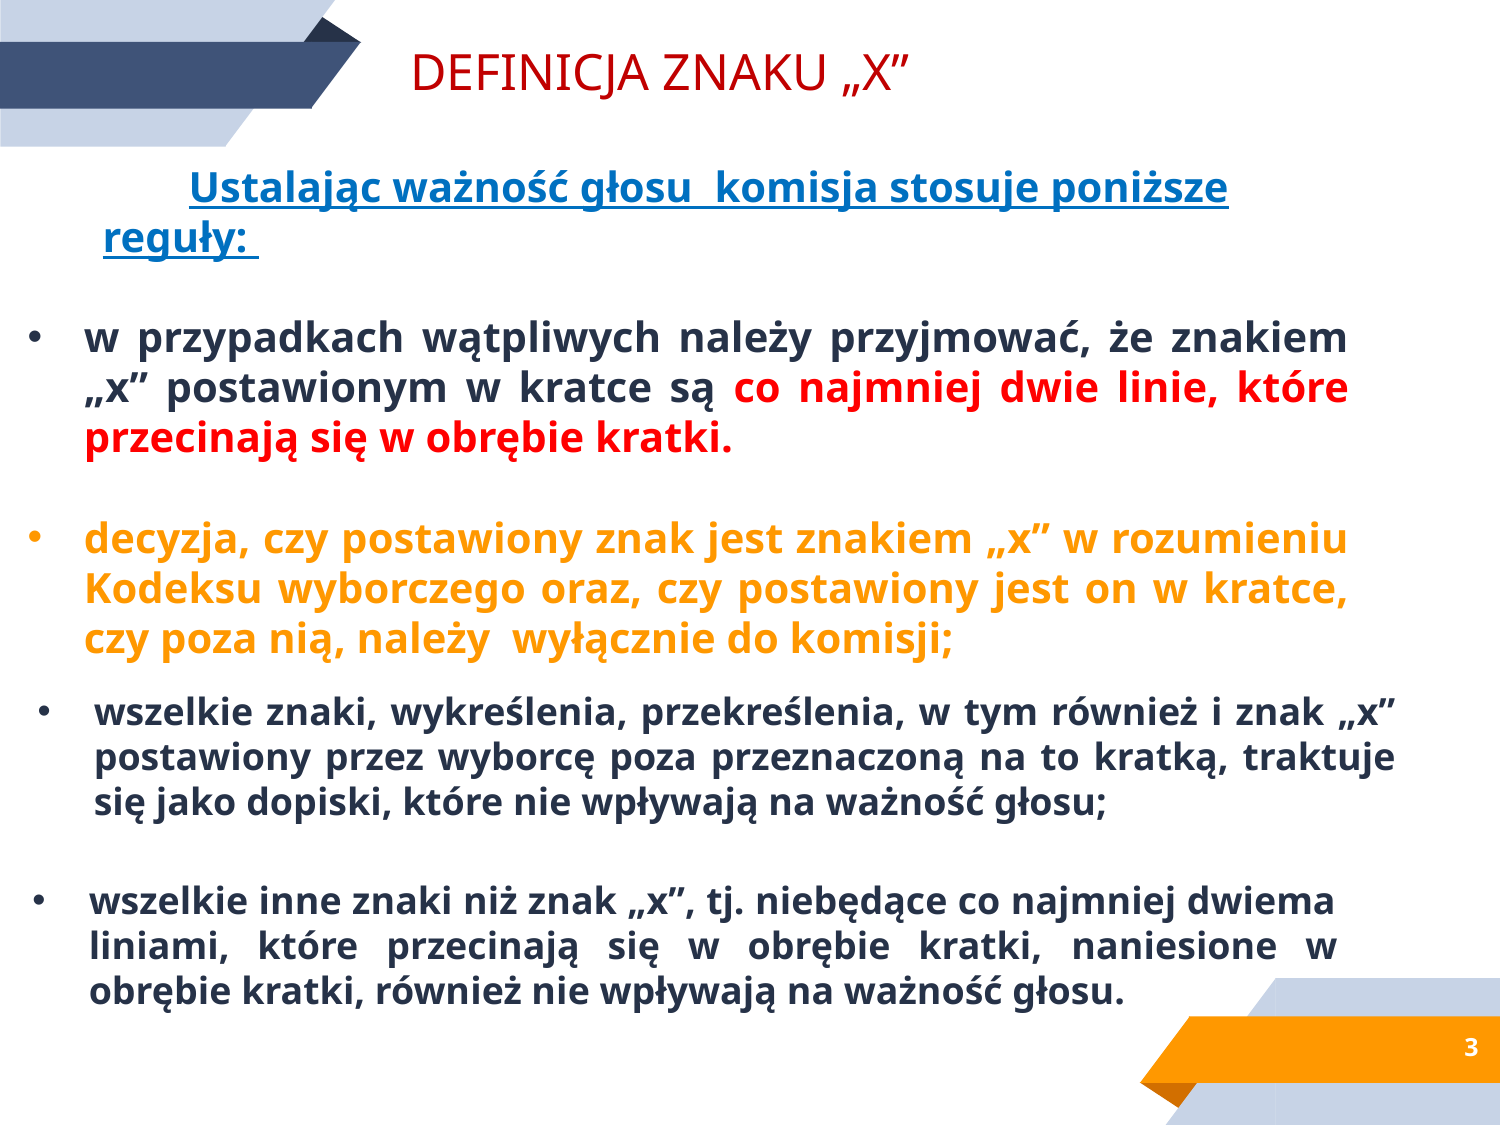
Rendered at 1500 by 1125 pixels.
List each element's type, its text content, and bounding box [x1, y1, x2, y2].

slide_number 3 [1249, 1014, 1494, 1084]
text_box Ustalając ważność głosu komisja stosuje poniższe reguły: w przypadkach wątpliwych należy przyjmować, że znakiem „x” postawionym w kratce są co najmniej dwie linie, które przecinają się w obrębie kratki. decyzja, czy postawiony znak jest znakiem „x” w rozumieniu Kodeksu wyborczego oraz, czy postawiony jest on w kratce, czy poza nią, należy wyłącznie do komisji; [12, 153, 1365, 669]
text_box wszelkie inne znaki niż znak „x”, tj. niebędące co najmniej dwiema liniami, które przecinają się w obrębie kratki, naniesione w obrębie kratki, również nie wpływają na ważność głosu. [17, 869, 1353, 1020]
text_box wszelkie znaki, wykreślenia, przekreślenia, w tym również i znak „x” postawiony przez wyborcę poza przeznaczoną na to kratką, traktuje się jako dopiski, które nie wpływają na ważność głosu; [22, 680, 1412, 831]
text_box DEFINICJA ZNAKU „X” [395, 32, 1199, 108]
